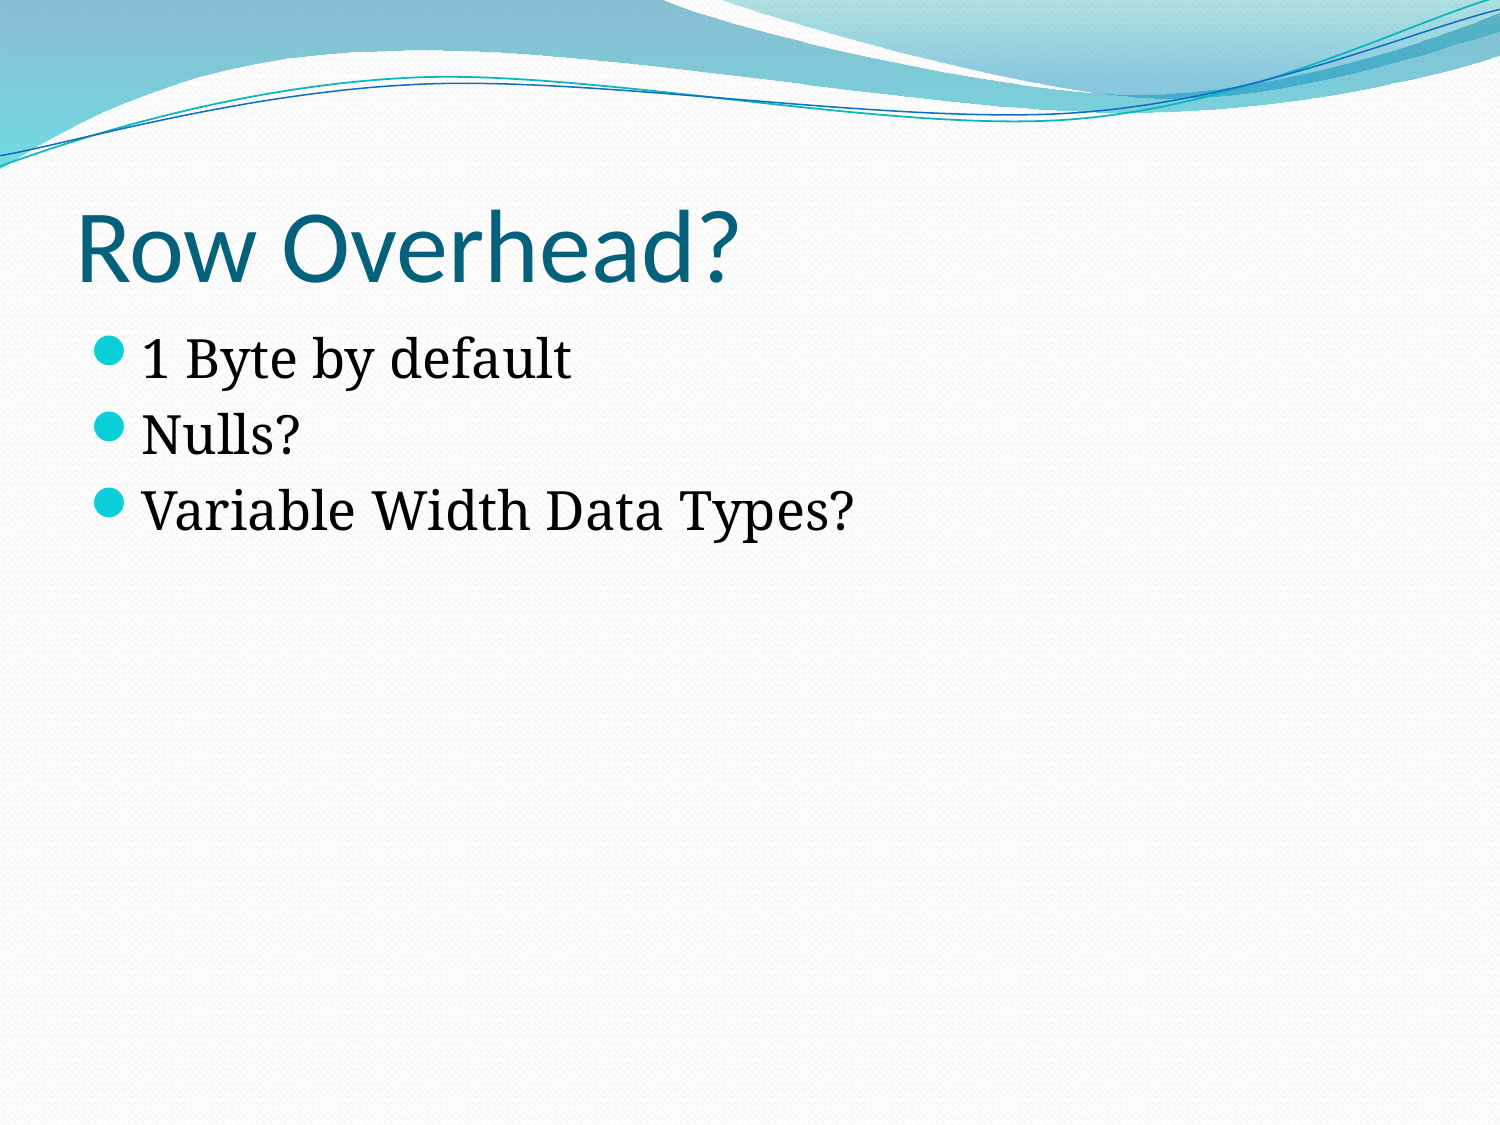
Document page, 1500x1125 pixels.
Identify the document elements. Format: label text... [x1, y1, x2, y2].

list 1 Byte by default Nulls? Variable Width Data Types? [75, 317, 1425, 1038]
title Row Overhead? [75, 115, 1425, 303]
